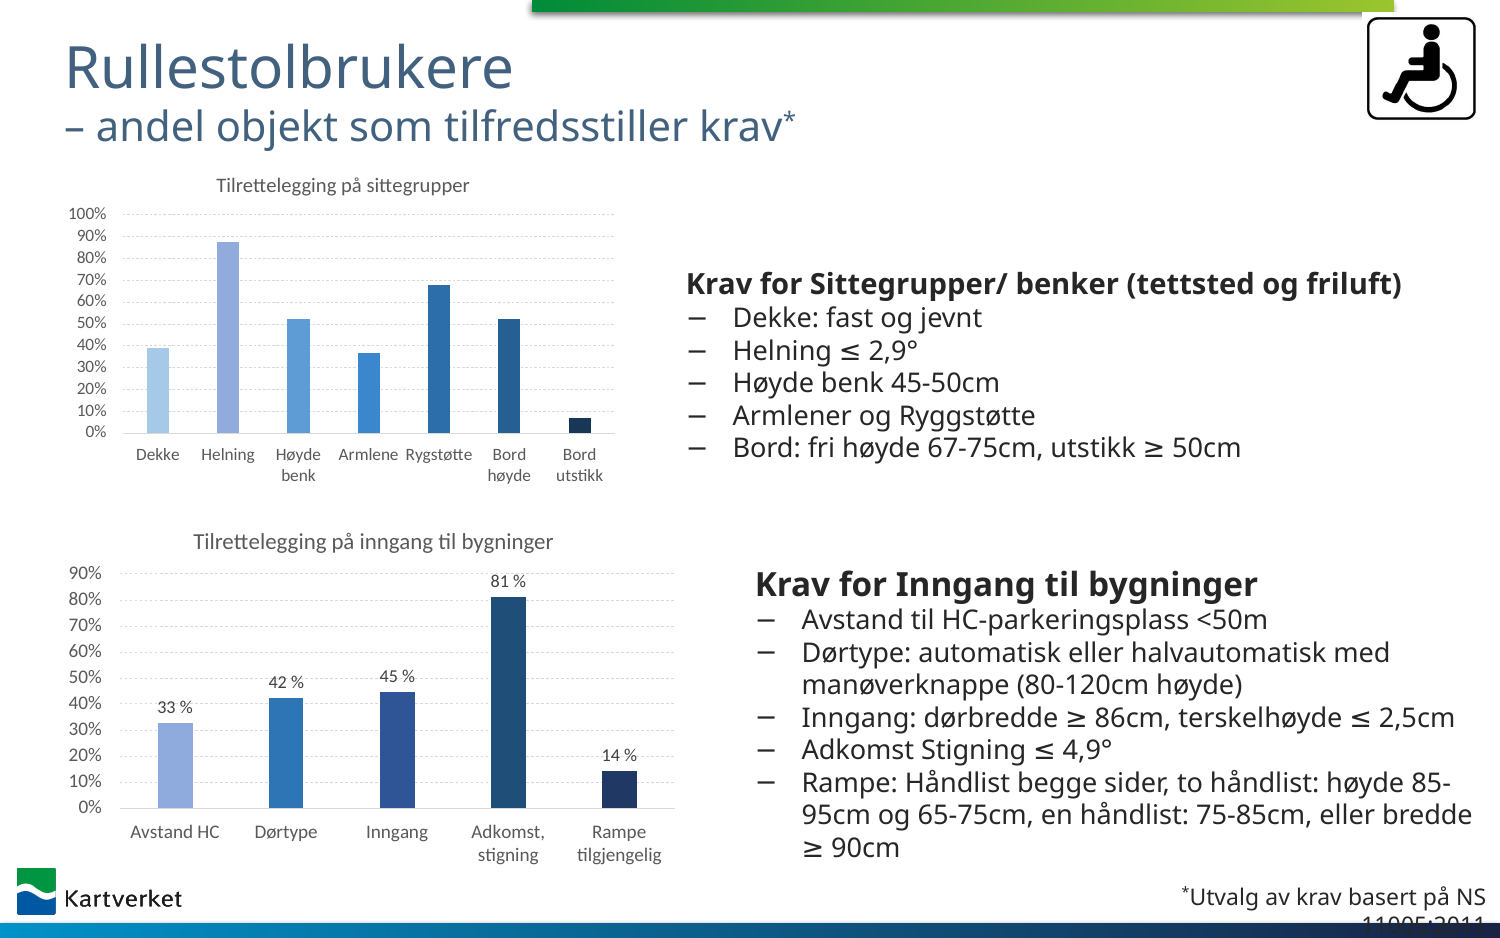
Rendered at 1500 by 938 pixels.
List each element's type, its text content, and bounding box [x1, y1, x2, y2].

picture [62, 520, 686, 874]
text_box Rullestolbrukere – andel objekt som tilfredsstiller krav* [49, 25, 1431, 158]
picture [62, 166, 625, 492]
picture [1362, 12, 1481, 126]
text_box Krav for Inngang til bygninger Avstand til HC-parkeringsplass <50m Dørtype: automatisk eller halvautomatisk med manøverknappe (80-120cm høyde) Inngang: dørbredde ≥ 86cm, terskelhøyde ≤ 2,5cm Adkomst Stigning ≤ 4,9° Rampe: Håndlist begge sider, to håndlist: høyde 85-95cm og 65-75cm, en håndlist: 75-85cm, eller bredde ≥ 90cm [740, 555, 1491, 870]
text_box *Utvalg av krav basert på NS 11005:2011 [1068, 873, 1500, 938]
text_box Krav for Sittegrupper/ benker (tettsted og friluft) Dekke: fast og jevnt Helning ≤ 2,9° Høyde benk 45-50cm Armlener og Ryggstøtte Bord: fri høyde 67-75cm, utstikk ≥ 50cm [670, 258, 1418, 471]
